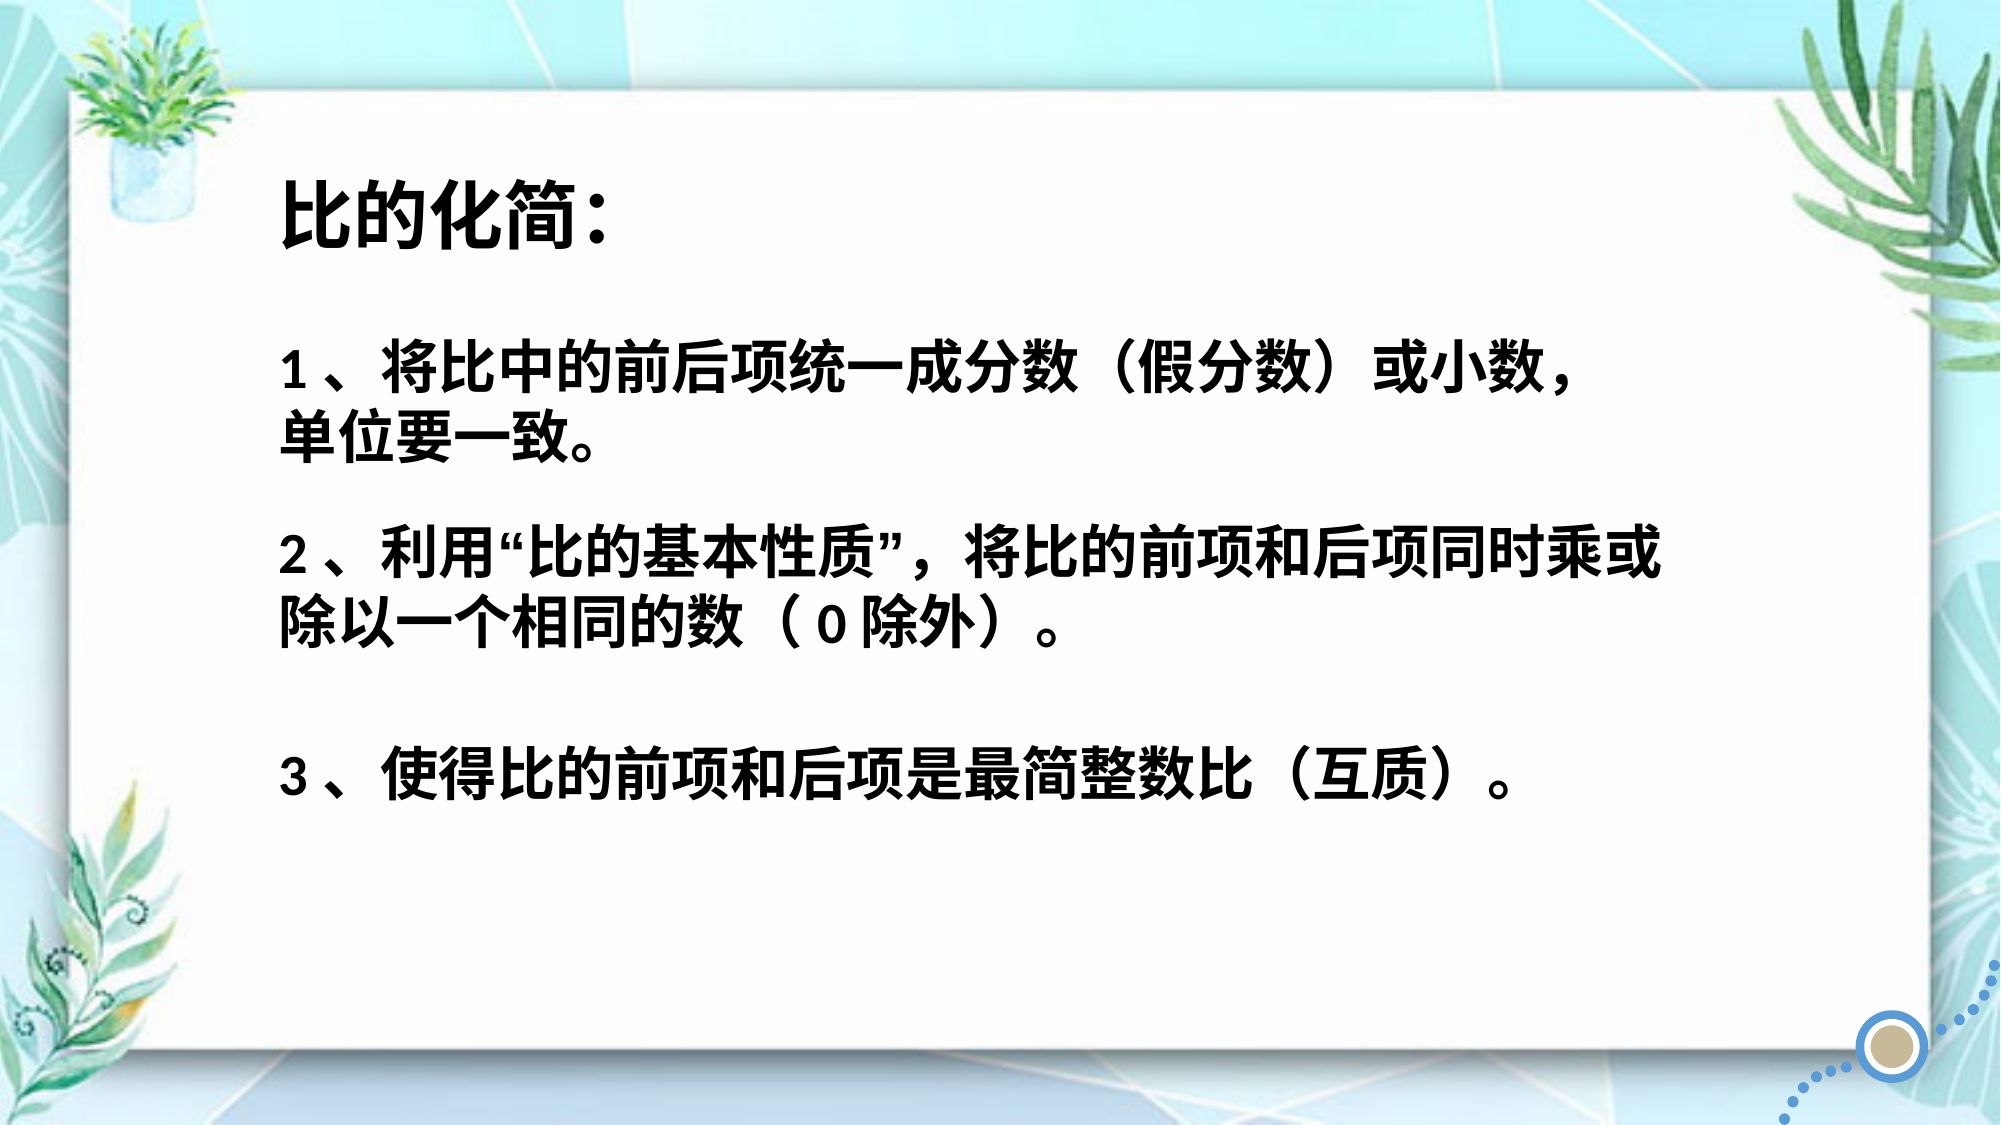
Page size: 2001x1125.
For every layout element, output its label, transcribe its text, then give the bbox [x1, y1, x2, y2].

picture [0, 0, 2001, 1125]
text_box 比的化简： [264, 160, 1811, 266]
text_box 1、将比中的前后项统一成分数（假分数）或小数，单位要一致。 [264, 322, 1658, 478]
text_box 2、利用“比的基本性质”，将比的前项和后项同时乘或除以一个相同的数（0除外）。 [264, 508, 1702, 663]
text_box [1778, 959, 2000, 1125]
text_box 3、使得比的前项和后项是最简整数比（互质）。 [264, 729, 1557, 815]
